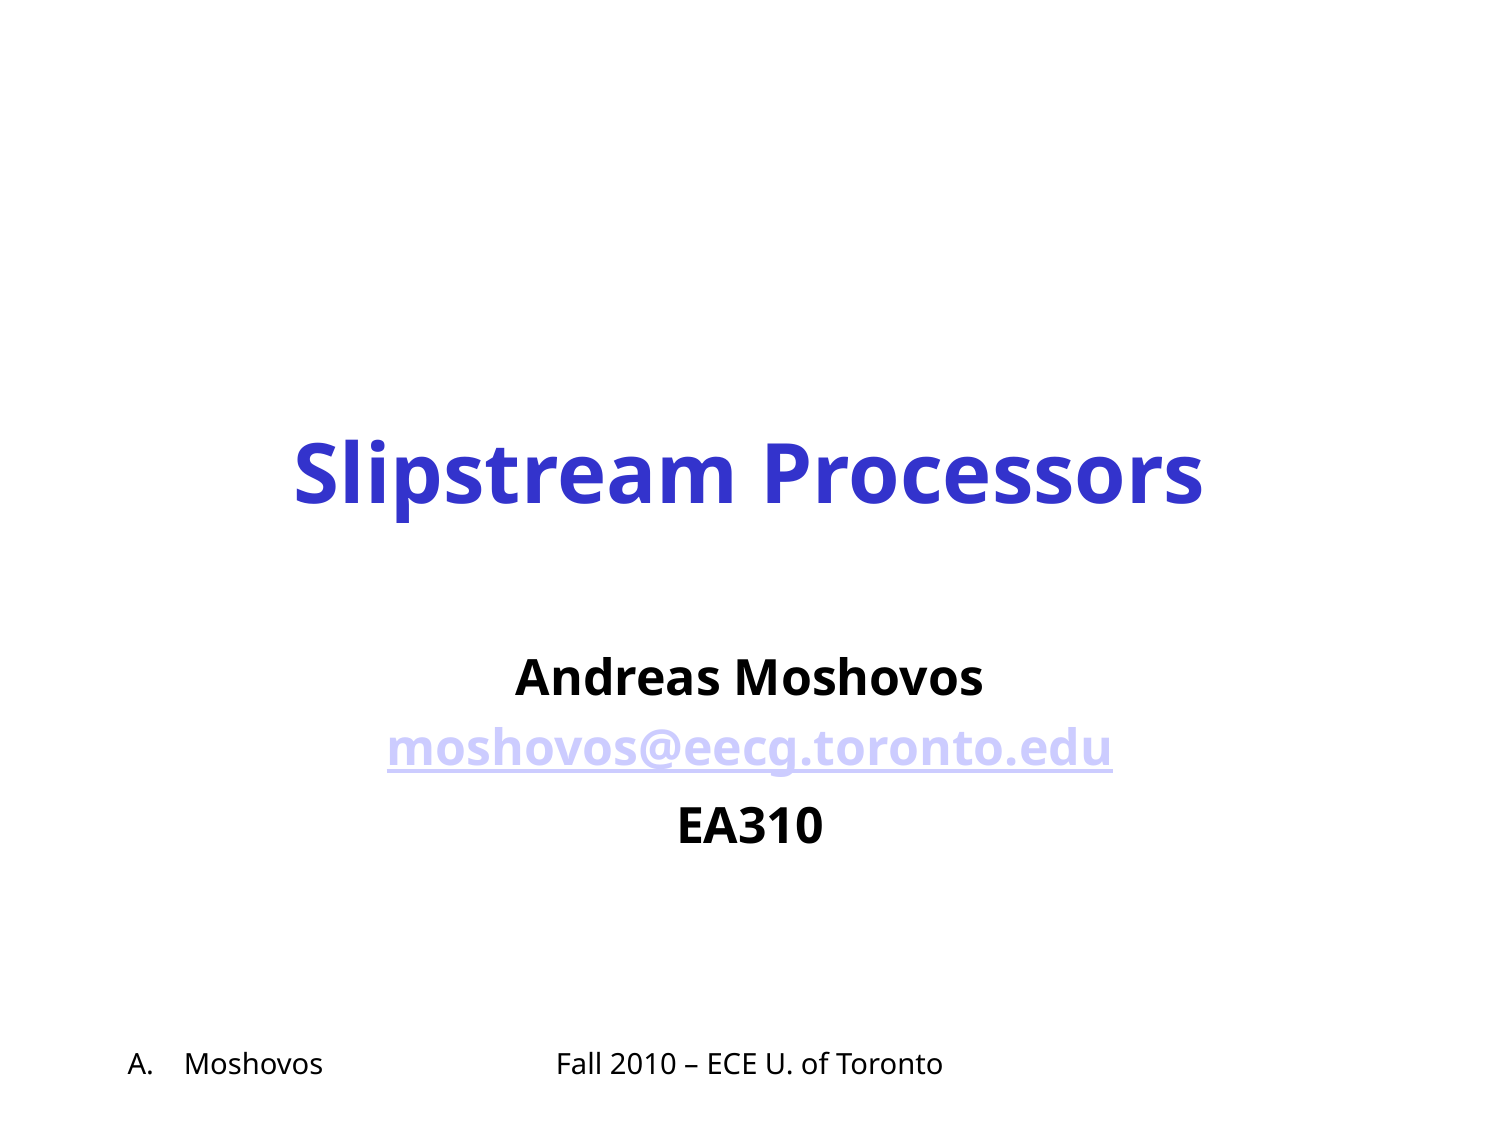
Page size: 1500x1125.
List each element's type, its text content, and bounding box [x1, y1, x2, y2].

title Slipstream Processors [112, 349, 1388, 591]
slide_number Moshovos [112, 1037, 426, 1101]
subtitle Andreas Moshovos moshovos@eecg.toronto.edu EA310 [224, 637, 1276, 926]
footer Fall 2010 – ECE U. of Toronto [487, 1037, 1013, 1101]
